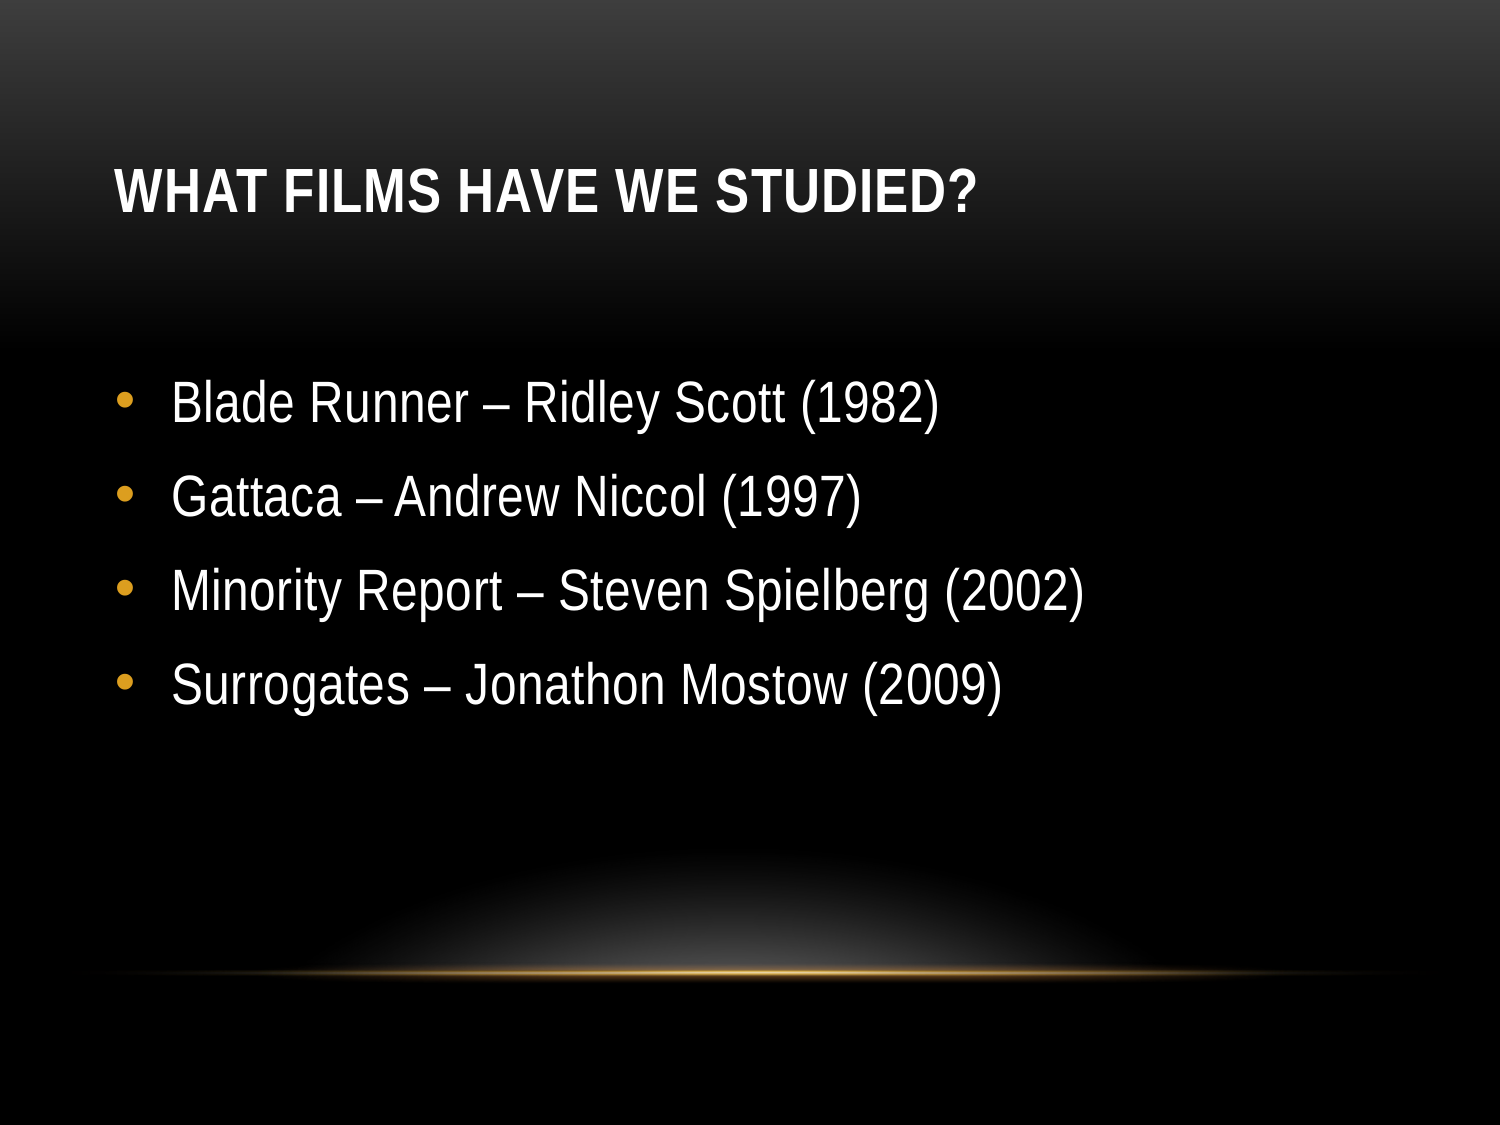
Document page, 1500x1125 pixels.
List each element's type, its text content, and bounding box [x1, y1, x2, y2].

list Blade Runner – Ridley Scott (1982) Gattaca – Andrew Niccol (1997) Minority Report – Steven Spielberg (2002) Surrogates – Jonathon Mostow (2009) [99, 262, 1400, 938]
picture [0, 0, 1500, 1125]
title What films have we studied? [99, 45, 1400, 233]
